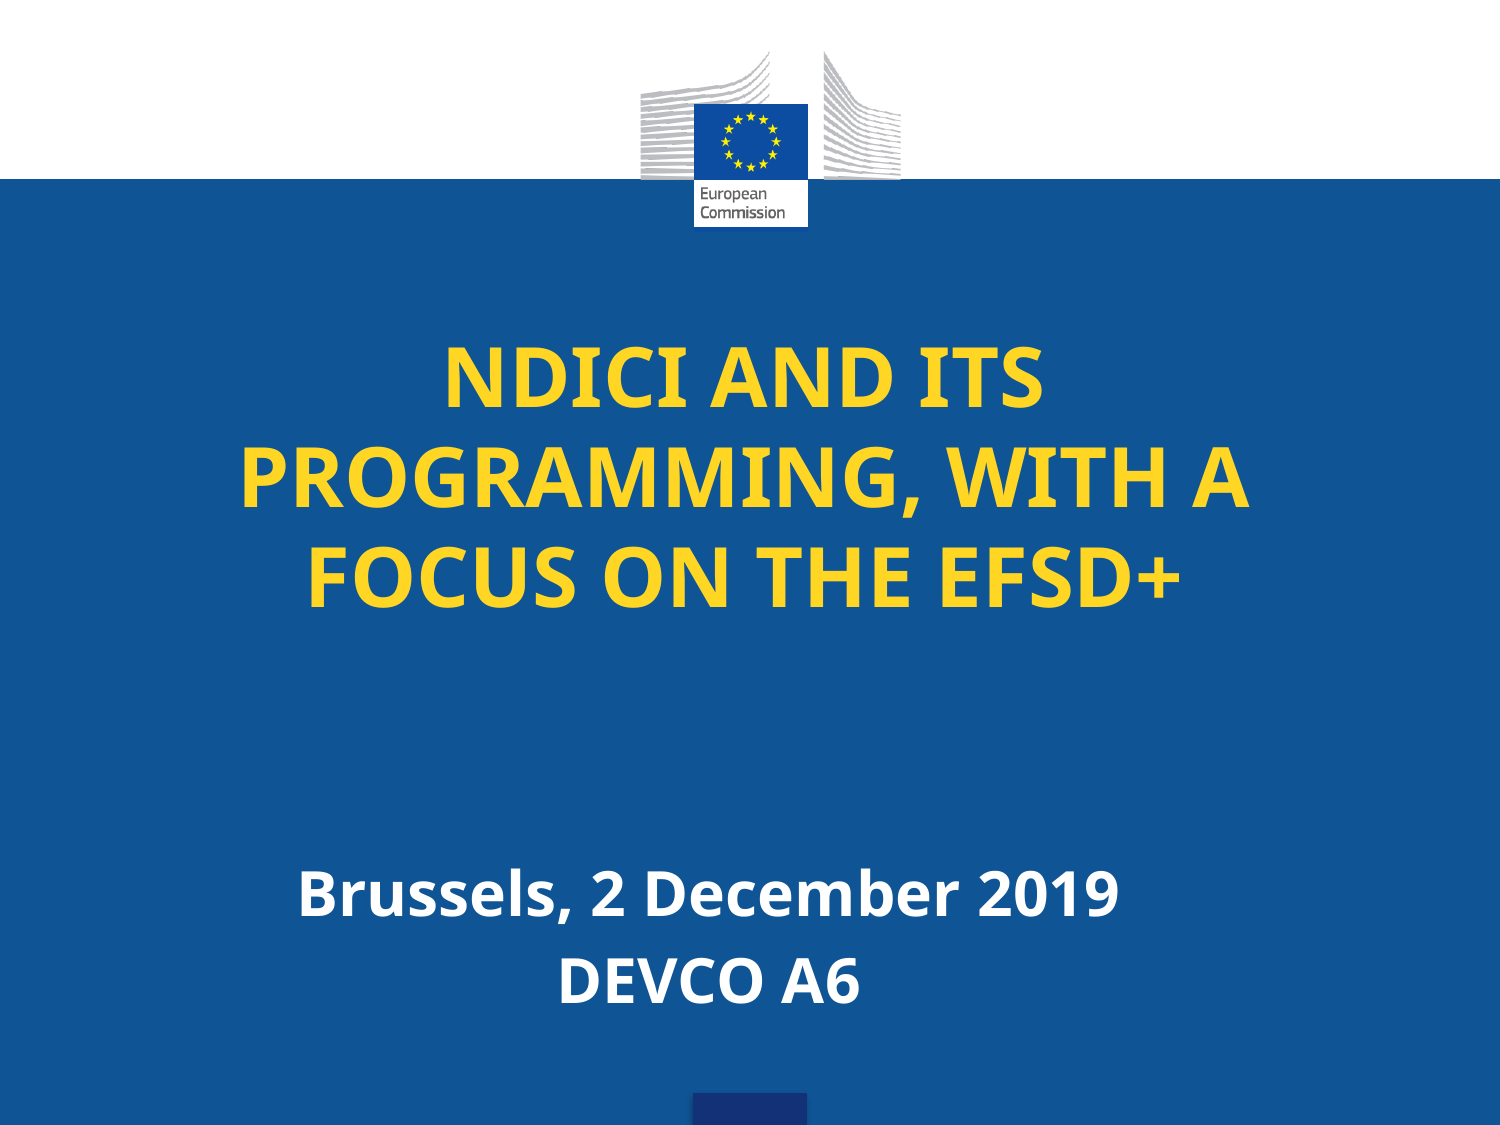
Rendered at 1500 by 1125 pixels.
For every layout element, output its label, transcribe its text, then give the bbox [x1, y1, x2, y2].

list Brussels, 2 December 2019 DEVCO A6 [170, 845, 1247, 1036]
title NDICI AND ITS PROGRAMMING, WITH A FOCUS ON THE EFSD+ [94, 266, 1335, 681]
